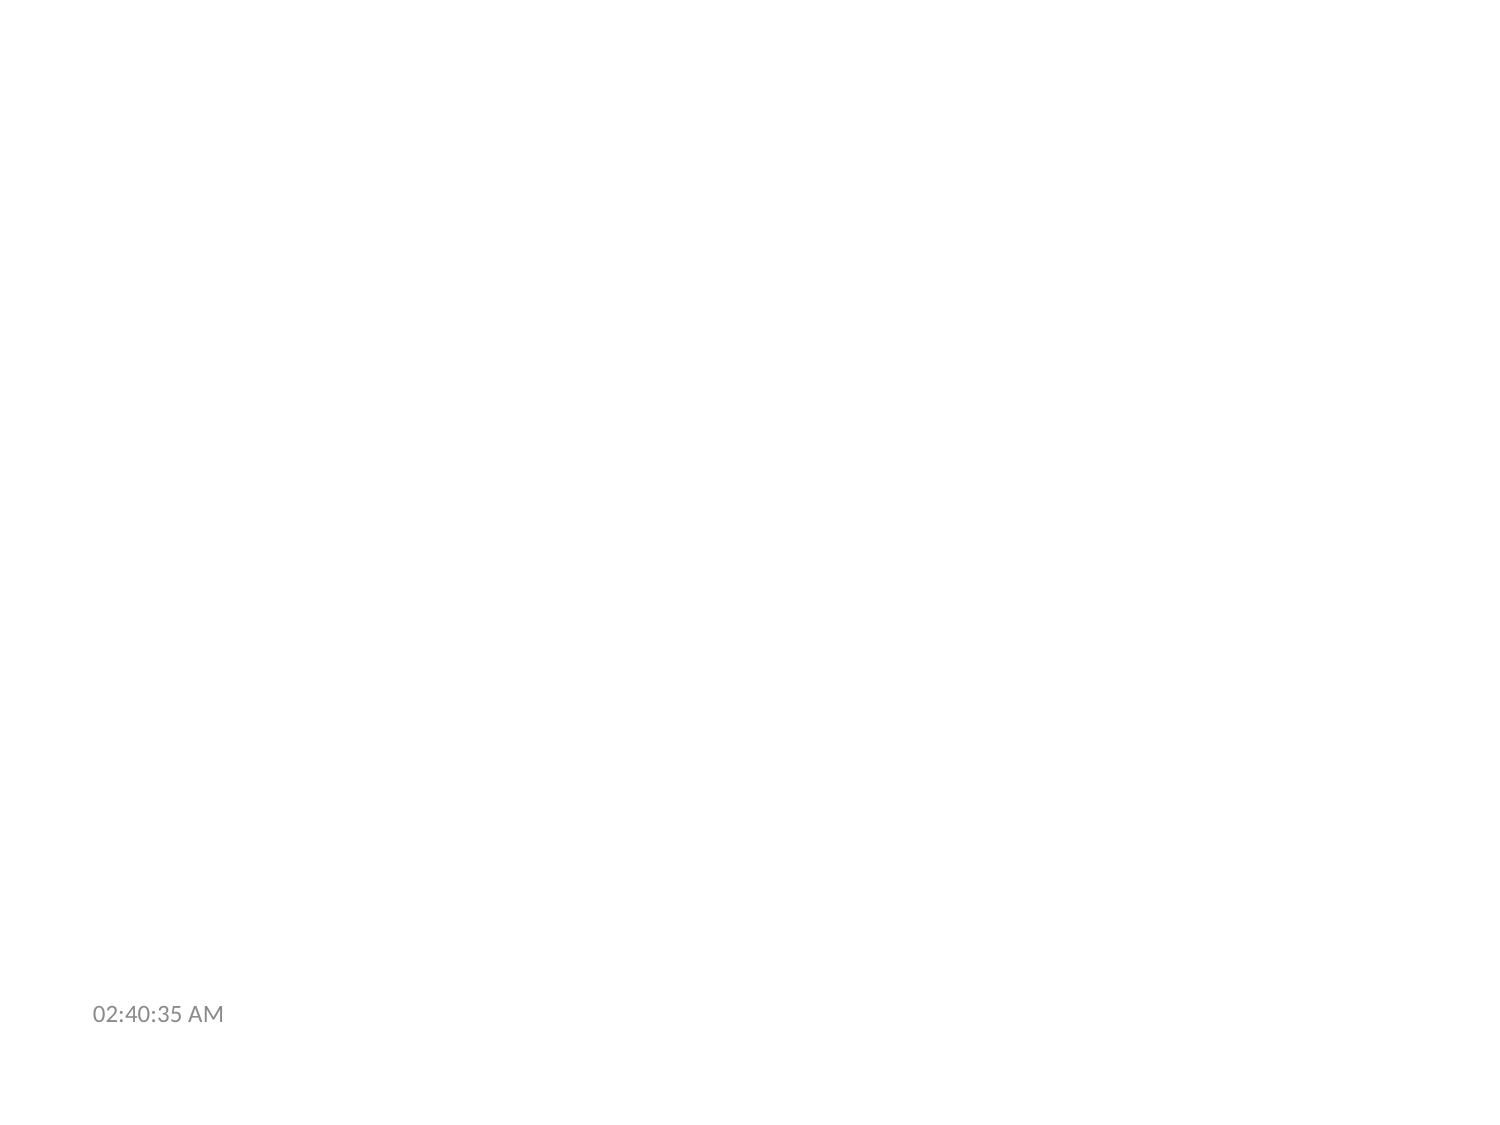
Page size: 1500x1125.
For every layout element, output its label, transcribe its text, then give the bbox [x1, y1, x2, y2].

text_box 3:35:09 PM [77, 982, 428, 1043]
